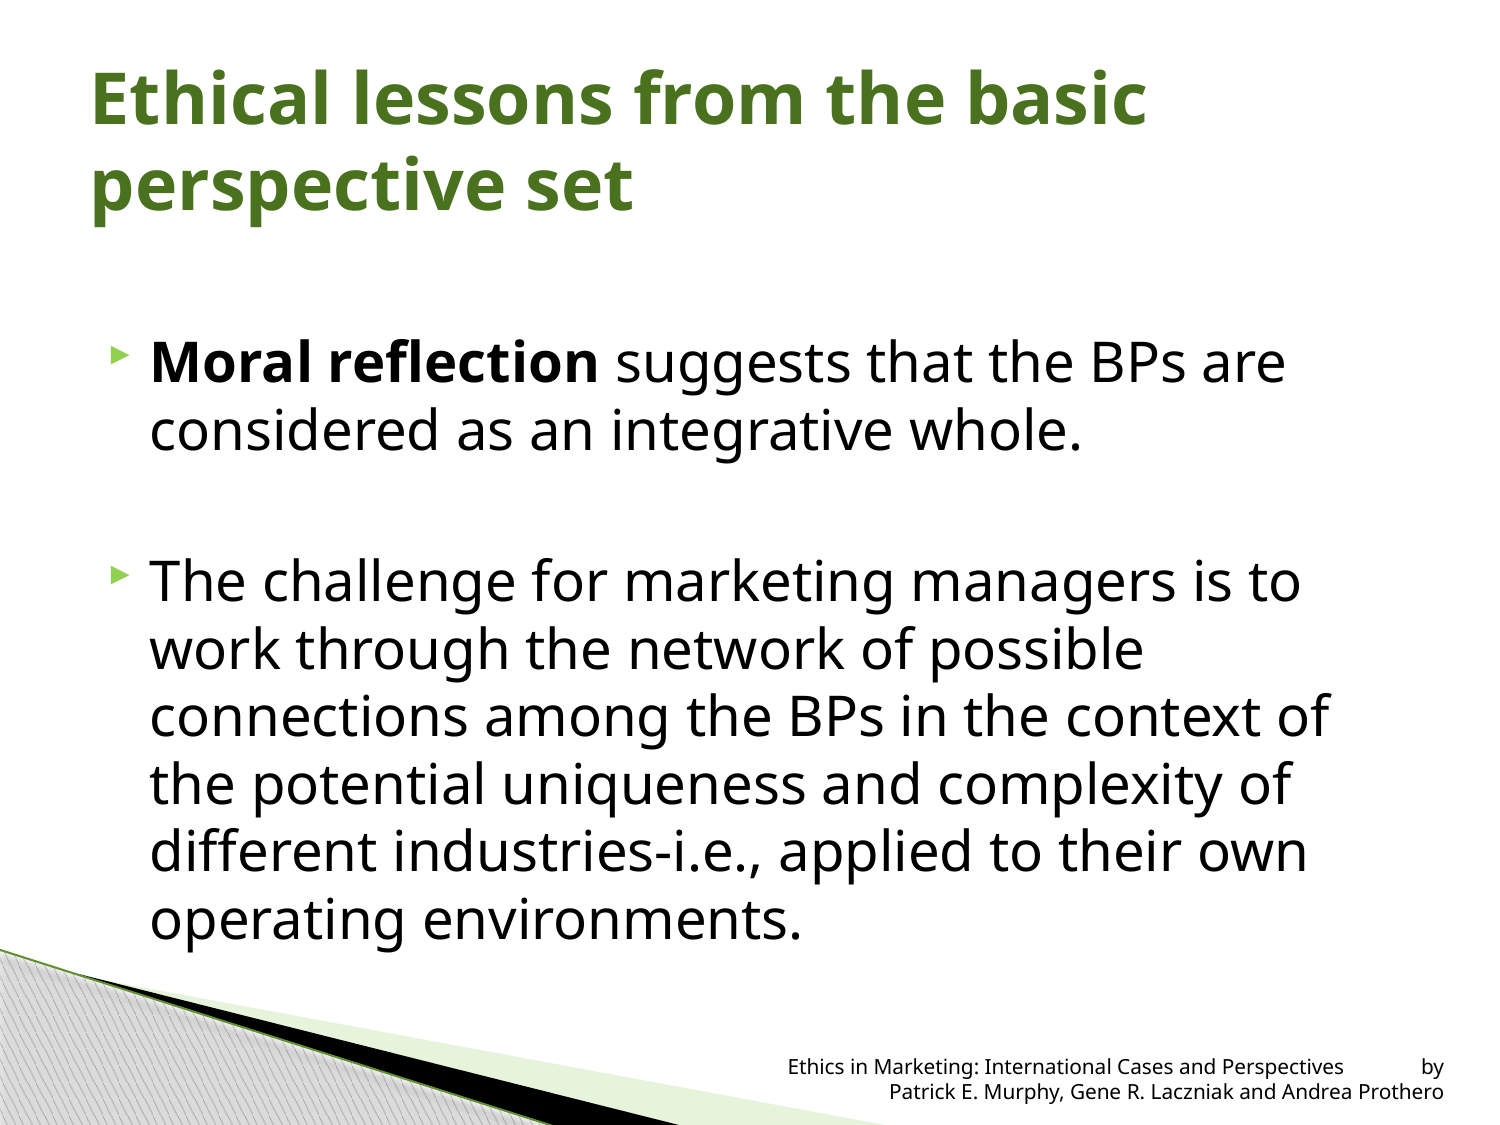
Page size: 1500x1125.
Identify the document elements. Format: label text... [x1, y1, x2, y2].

footer Ethics in Marketing: International Cases and Perspectives by Patrick E. Murphy, Gene R. Laczniak and Andrea Prothero [718, 1051, 1459, 1112]
title Ethical lessons from the basic perspective set [75, 45, 1425, 233]
list Moral reflection suggests that the BPs are considered as an integrative whole. The challenge for marketing managers is to work through the network of possible connections among the BPs in the context of the potential uniqueness and complexity of different industries-i.e., applied to their own operating environments. [75, 243, 1425, 986]
